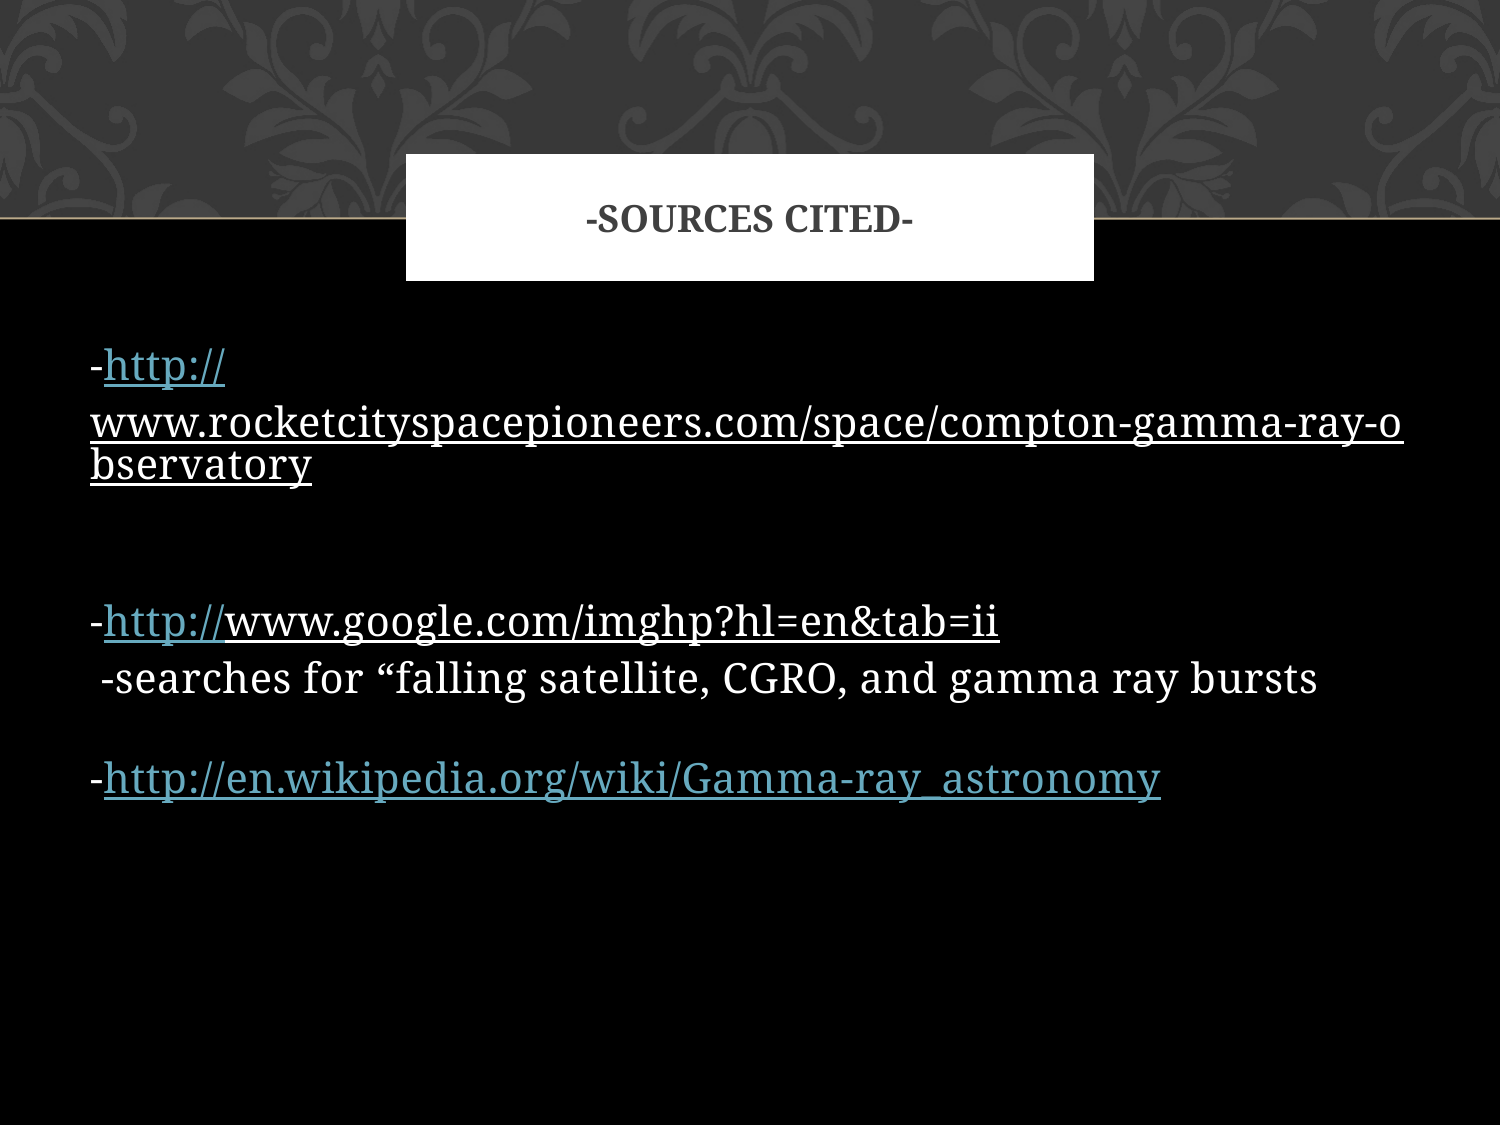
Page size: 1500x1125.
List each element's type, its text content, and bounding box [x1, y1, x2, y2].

title -Sources cited- [406, 154, 1094, 281]
list -http://www.rocketcityspacepioneers.com/space/compton-gamma-ray-observatory -http://www.google.com/imghp?hl=en&tab=ii -searches for “falling satellite, CGRO, and gamma ray bursts -http://en.wikipedia.org/wiki/Gamma-ray_astronomy [75, 331, 1425, 1000]
